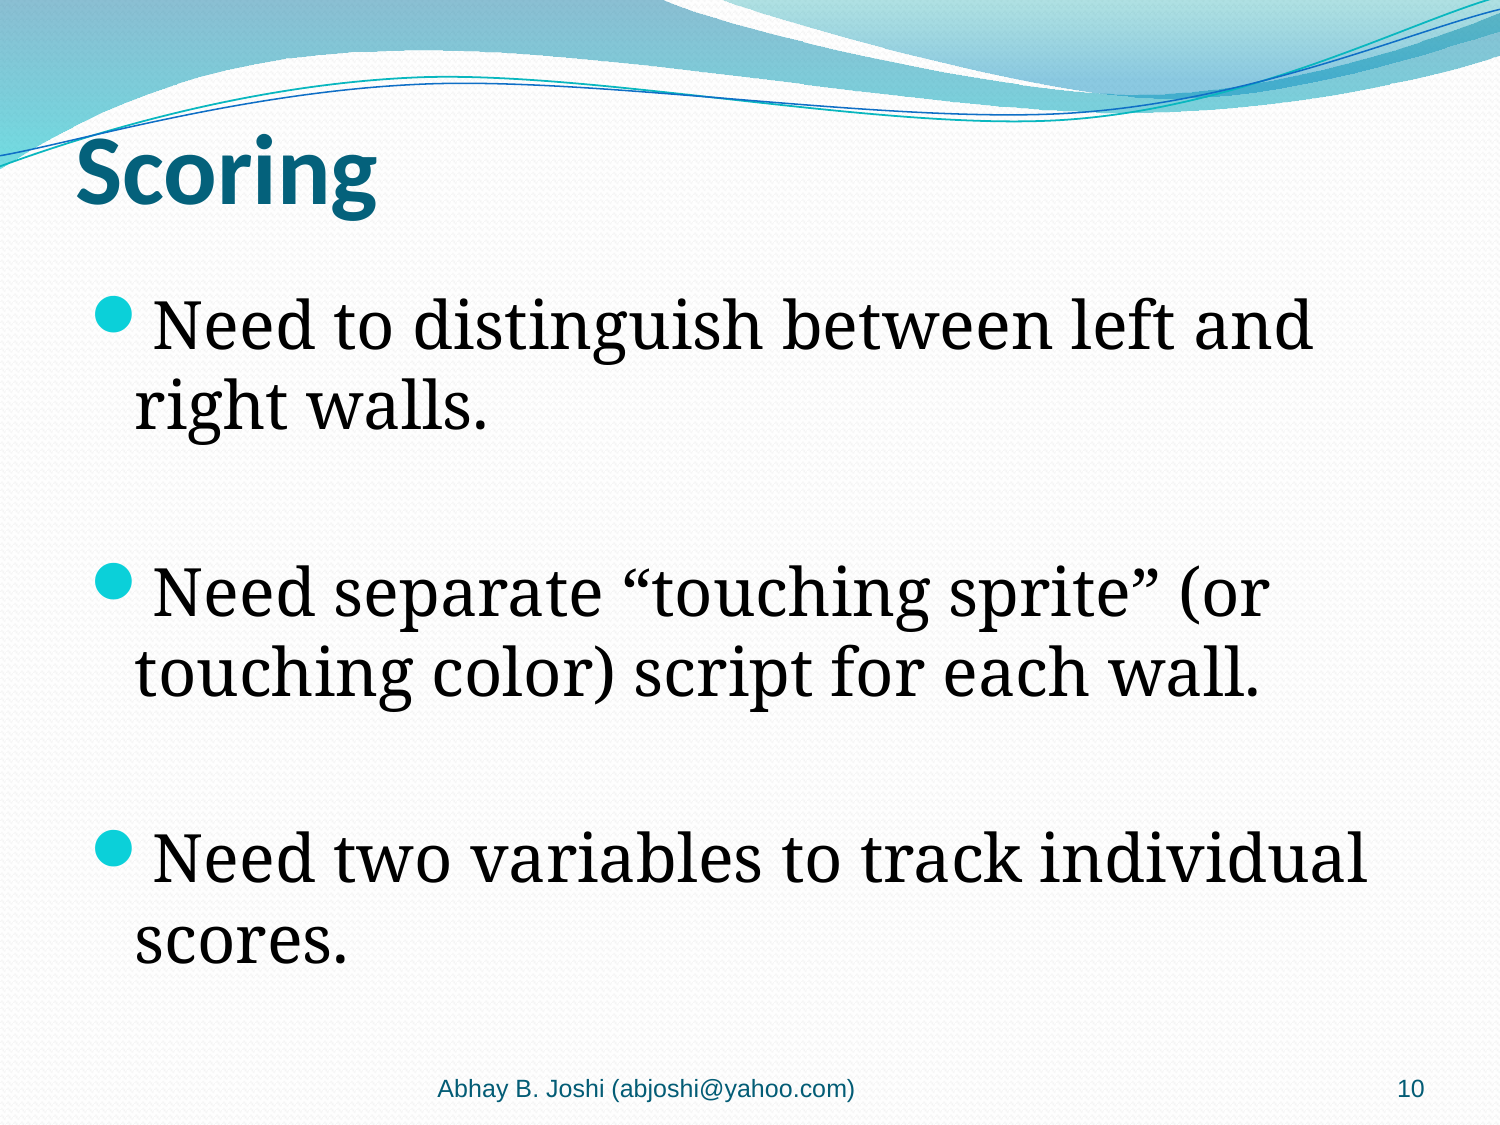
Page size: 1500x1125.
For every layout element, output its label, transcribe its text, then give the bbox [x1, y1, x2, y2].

slide_number 10 [1299, 1042, 1425, 1103]
list Need to distinguish between left and right walls. Need separate “touching sprite” (or touching color) script for each wall. Need two variables to track individual scores. [75, 275, 1425, 1038]
title Scoring [75, 37, 1425, 225]
footer Abhay B. Joshi (abjoshi@yahoo.com) [437, 1042, 988, 1103]
